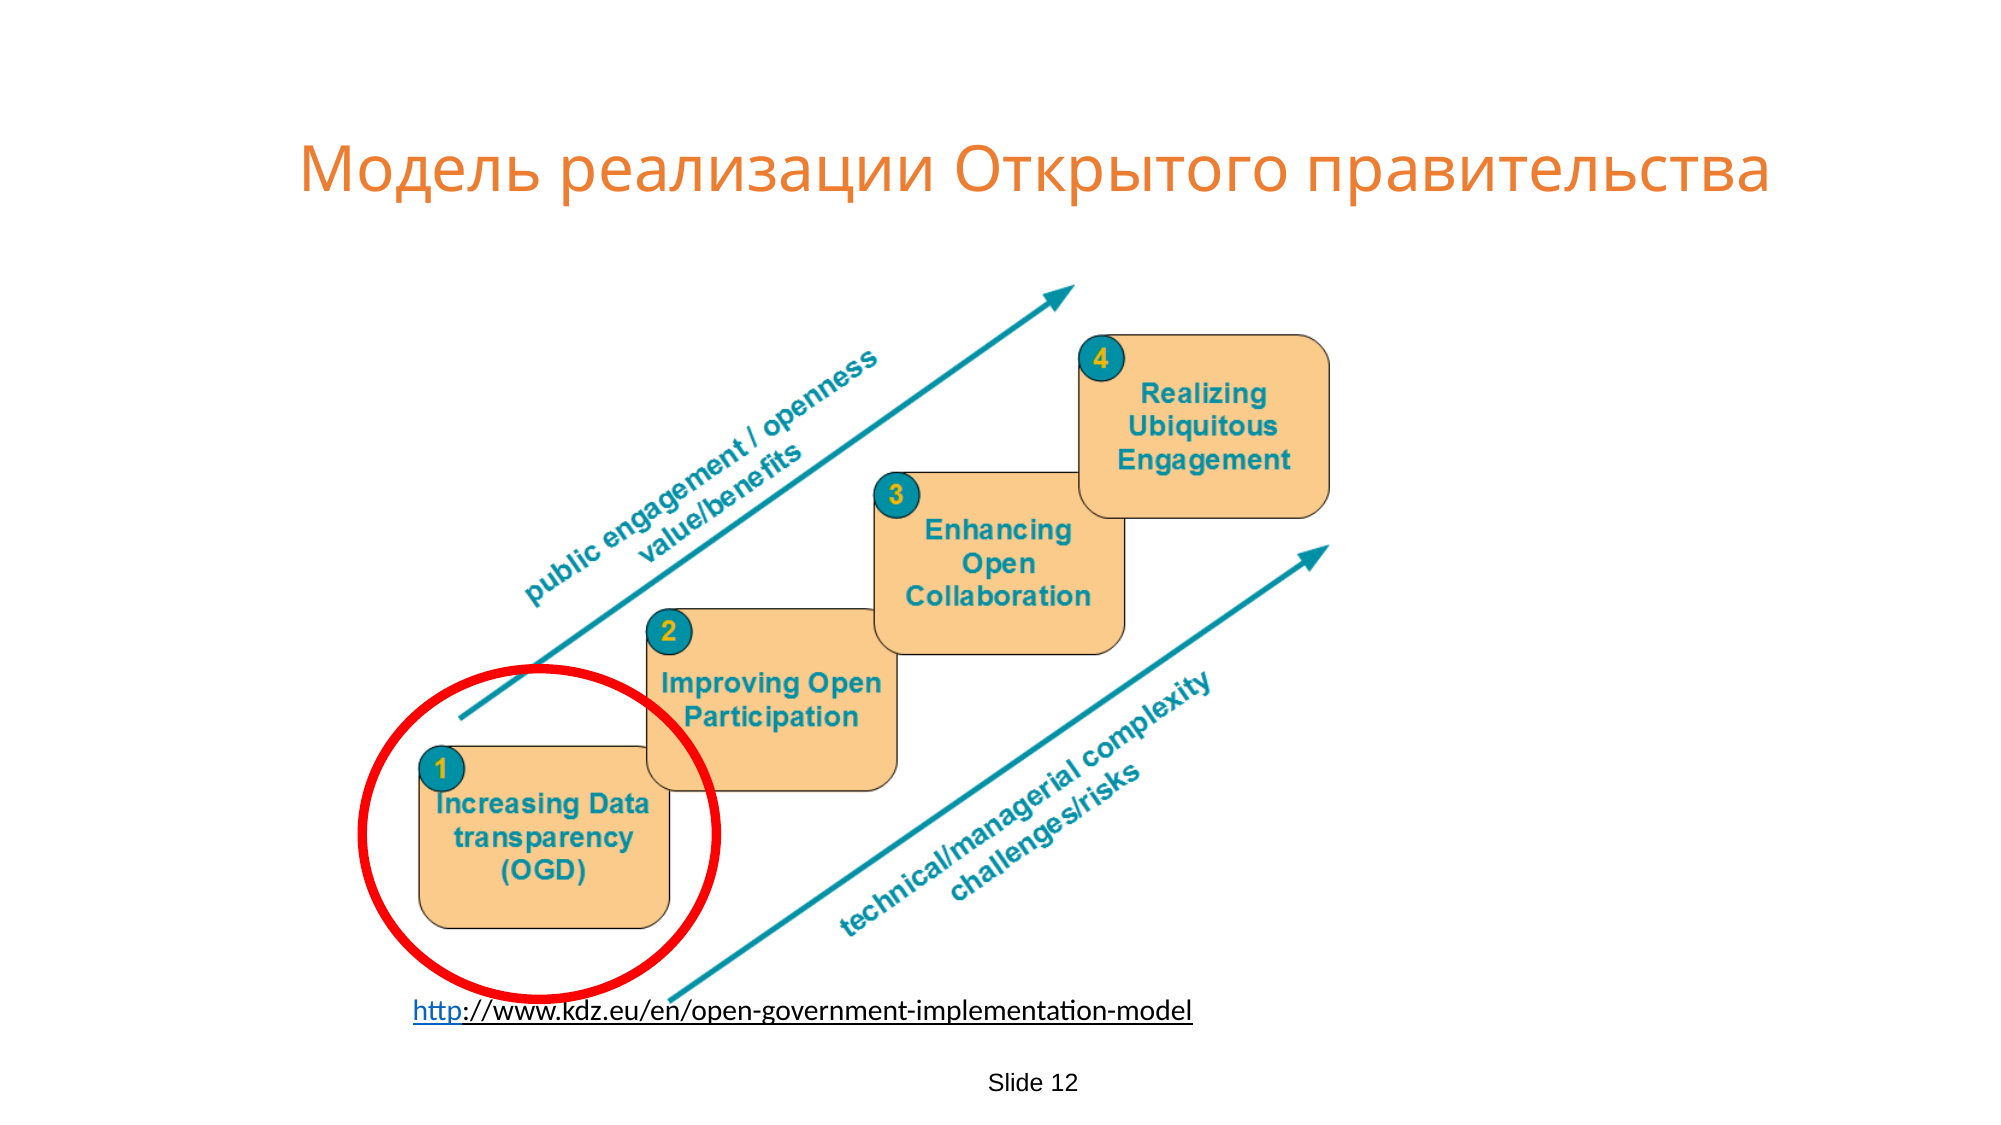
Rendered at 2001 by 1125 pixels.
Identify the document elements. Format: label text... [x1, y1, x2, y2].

title Модель реализации Открытого правительства [283, 129, 1803, 277]
picture [350, 276, 1702, 1012]
list http://www.kdz.eu/en/open-government-implementation-model [397, 987, 1721, 1035]
